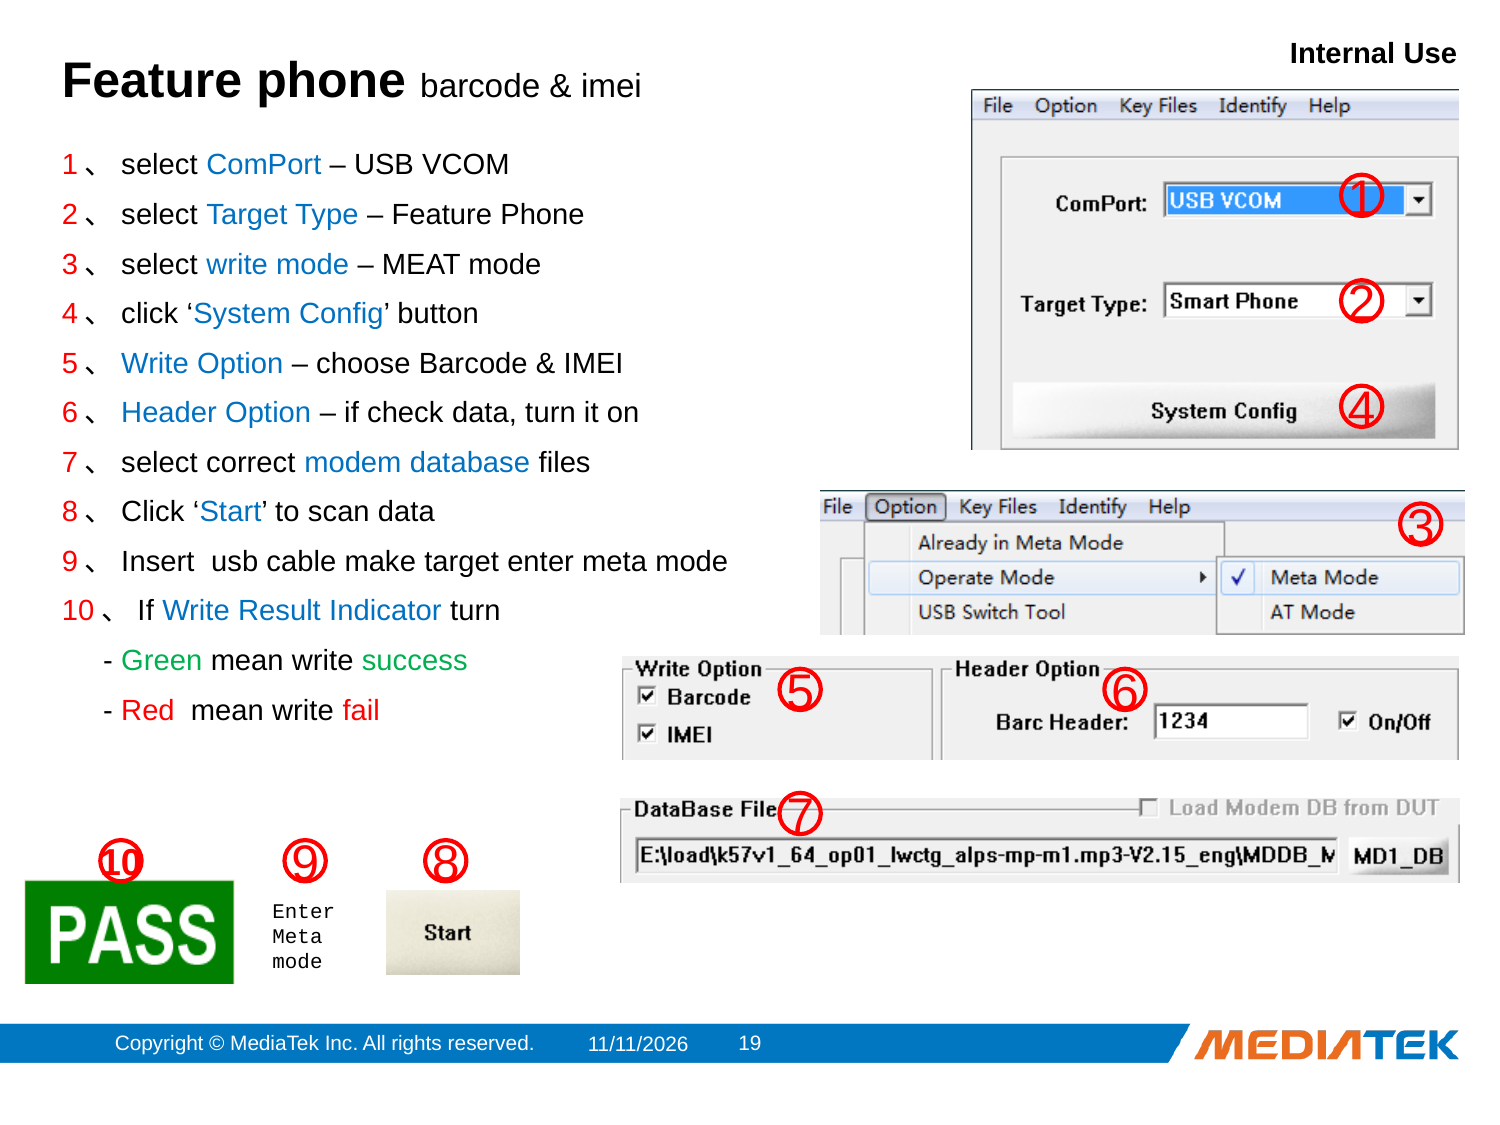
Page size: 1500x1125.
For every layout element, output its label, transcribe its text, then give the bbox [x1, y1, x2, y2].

picture [0, 1023, 99, 1063]
text_box 10 [98, 837, 144, 877]
picture [24, 878, 235, 984]
list 1、select ComPort – USB VCOM 2、select Target Type – Feature Phone 3、select write mode – MEAT mode 4、click ‘System Config’ button 5、Write Option – choose Barcode & IMEI 6、Header Option – if check data, turn it on 7、select correct modem database files 8、Click ‘Start’ to scan data 9、Insert usb cable make target enter meta mode 10、If Write Result Indicator turn - Green mean write success - Red mean write fail [46, 138, 1500, 996]
footer Copyright © MediaTek Inc. All rights reserved. [99, 1022, 573, 1090]
picture [820, 490, 1465, 635]
text_box Enter Meta mode [257, 890, 352, 981]
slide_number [573, 1022, 711, 1090]
picture [619, 798, 1460, 884]
picture [789, 1023, 1459, 1063]
picture [386, 890, 520, 976]
text_box 7 [784, 790, 816, 797]
picture [970, 89, 1459, 450]
picture [622, 656, 1459, 761]
text_box 9 [282, 837, 328, 884]
slide_number 18 [711, 1022, 789, 1090]
title Feature phone barcode & imei [46, 23, 1370, 132]
text_box 8 [423, 837, 469, 884]
